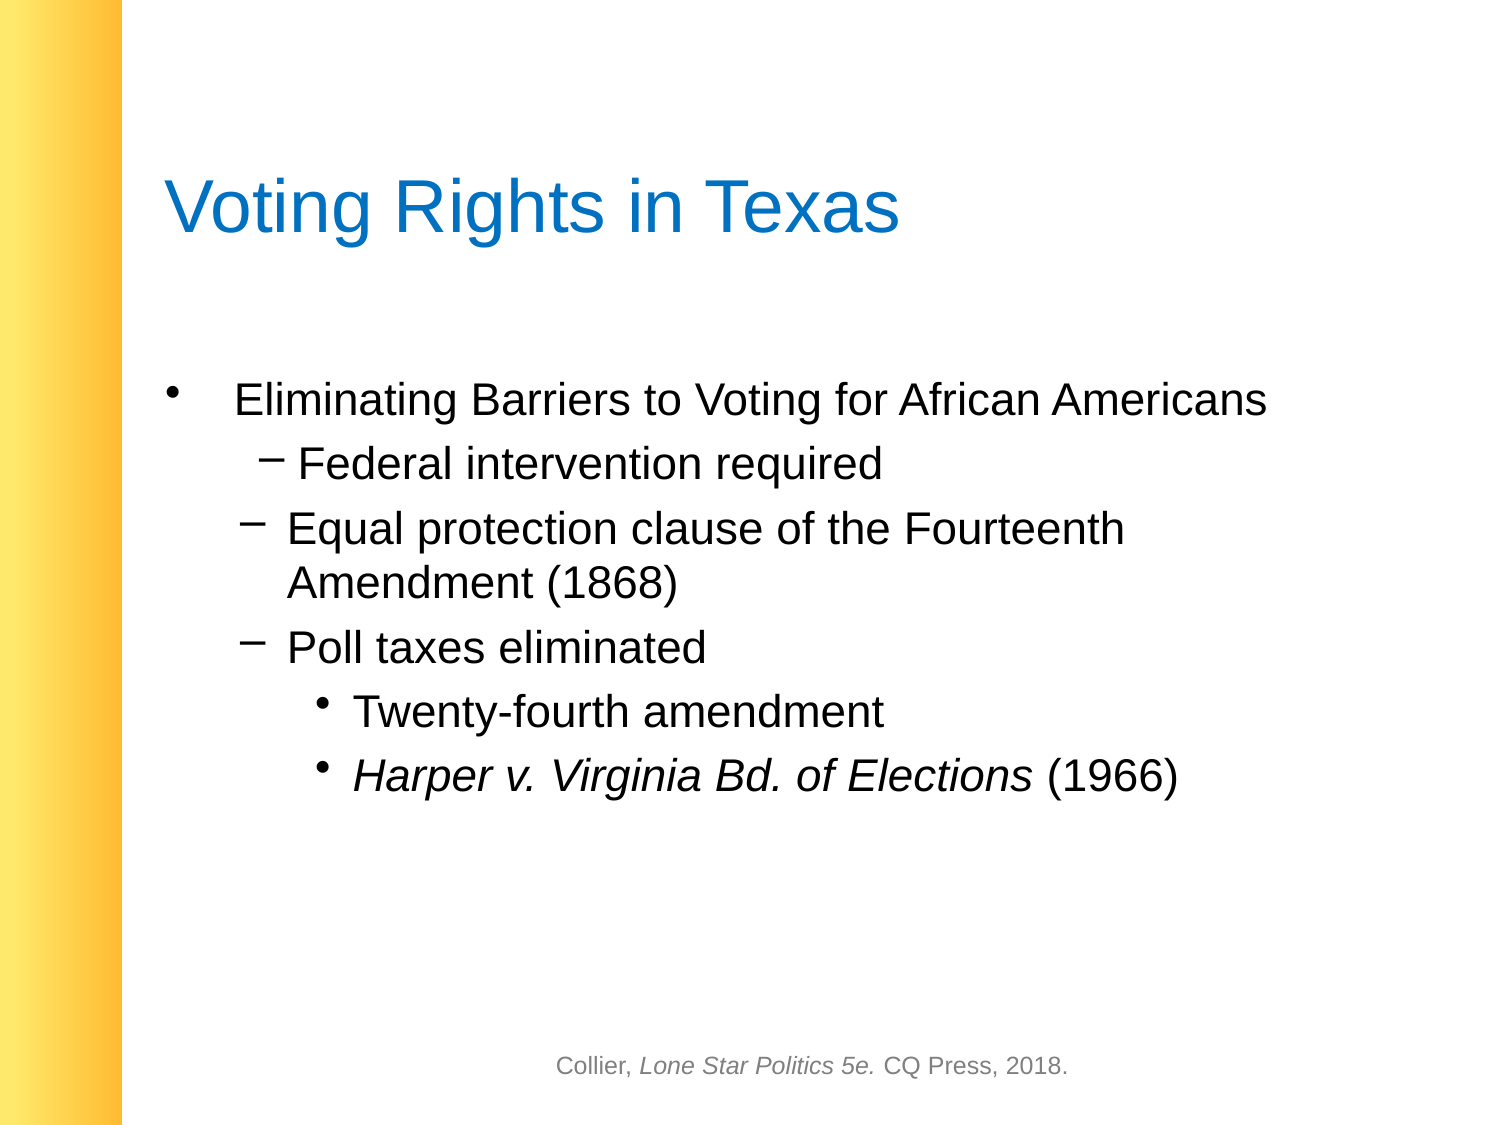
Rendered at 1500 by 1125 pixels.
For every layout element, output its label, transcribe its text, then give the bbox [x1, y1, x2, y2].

text_box Collier, Lone Star Politics 5e. CQ Press, 2018. [525, 1042, 1100, 1087]
list Eliminating Barriers to Voting for African Americans Federal intervention required Equal protection clause of the Fourteenth Amendment (1868) Poll taxes eliminated Twenty-fourth amendment Harper v. Virginia Bd. of Elections (1966) [150, 362, 1375, 1000]
title Voting Rights in Texas [150, 149, 1463, 338]
picture [0, 0, 1500, 1125]
